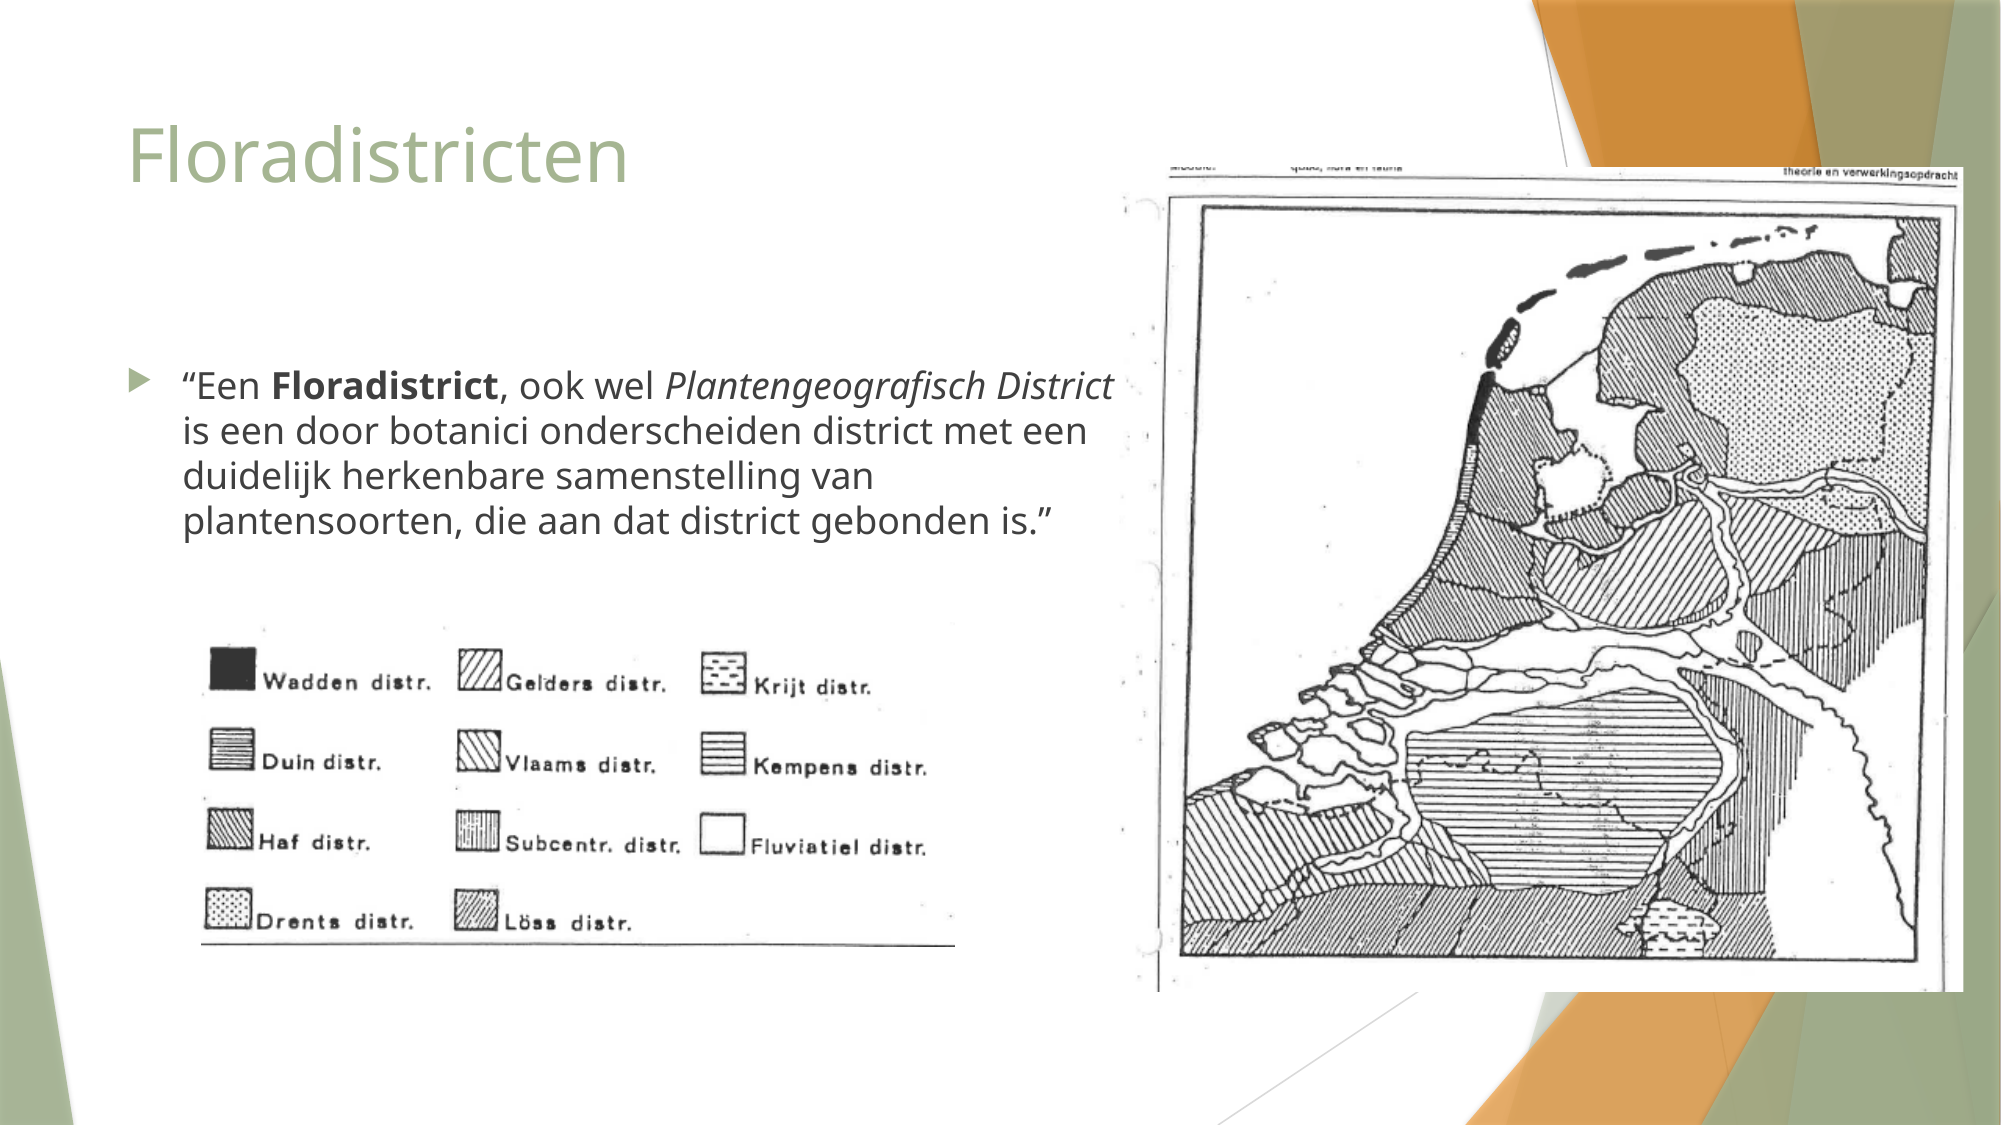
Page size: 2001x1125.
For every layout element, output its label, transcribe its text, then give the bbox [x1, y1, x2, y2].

title Floradistricten [111, 99, 1522, 317]
picture [201, 622, 956, 947]
picture [1119, 167, 1964, 992]
list “Een Floradistrict, ook wel Plantengeografisch District is een door botanici onderscheiden district met een duidelijk herkenbare samenstelling van plantensoorten, die aan dat district gebonden is.” [111, 354, 1114, 992]
